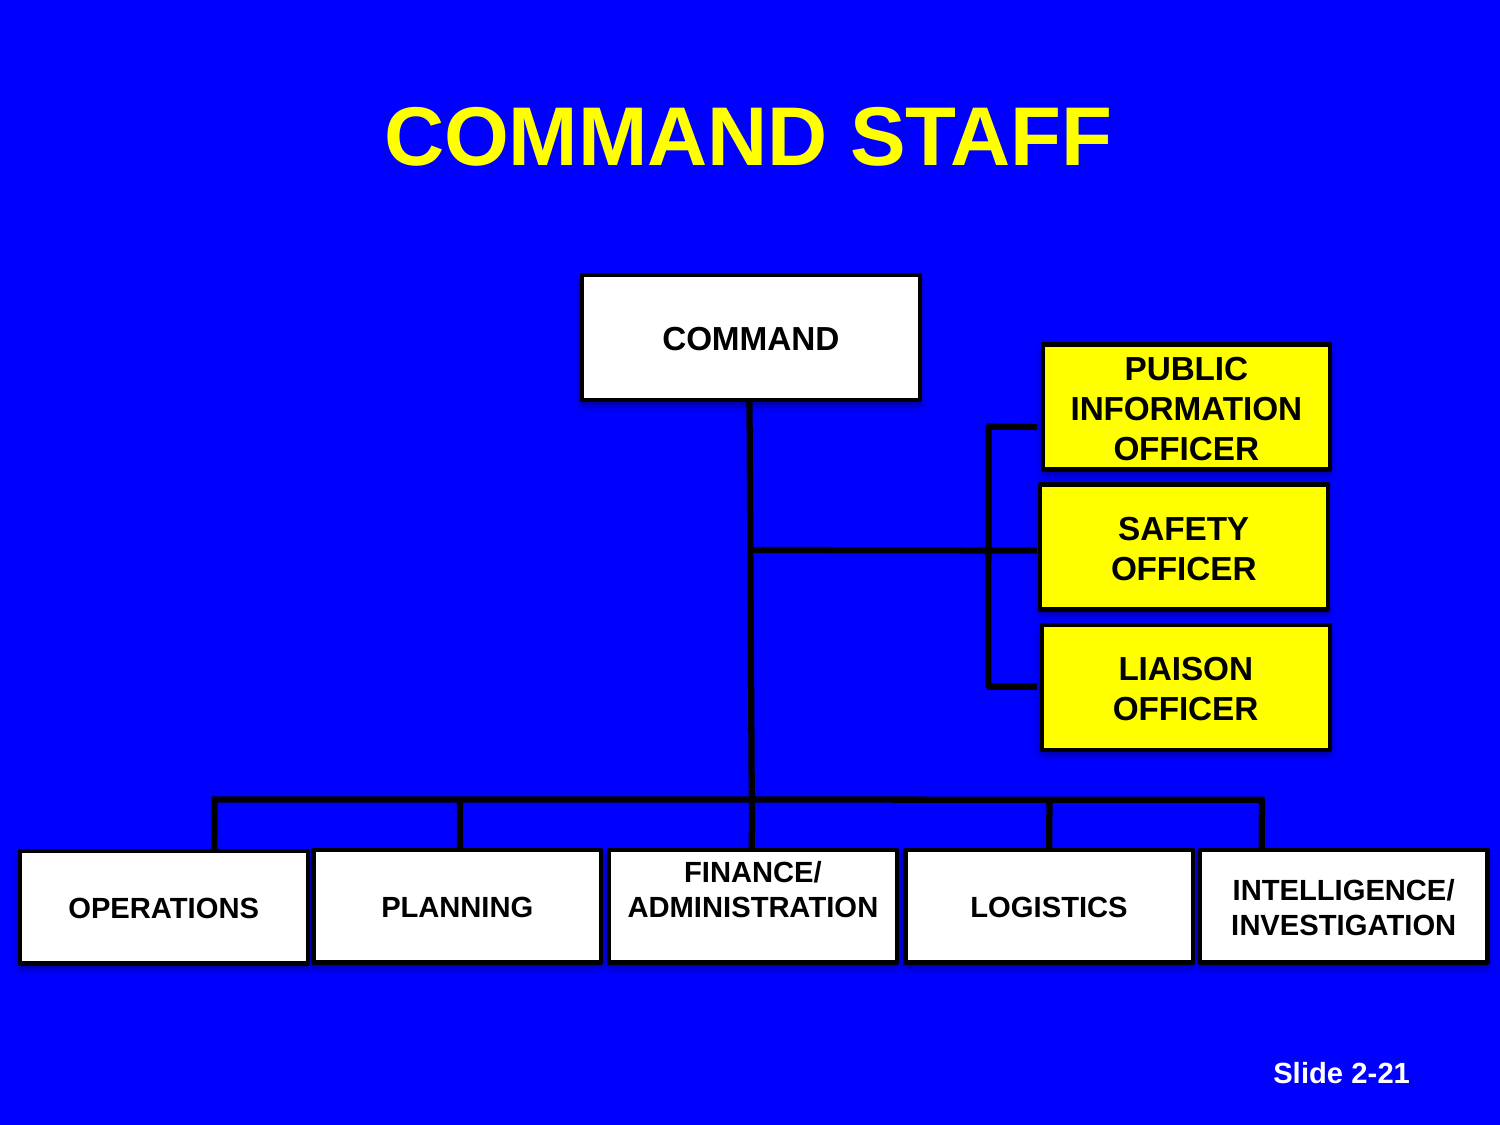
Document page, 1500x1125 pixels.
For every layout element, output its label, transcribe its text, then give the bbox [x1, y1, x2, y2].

text_box COMMAND STAFF [166, 75, 1330, 190]
slide_number Slide 2-21 [1074, 1046, 1426, 1125]
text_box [19, 274, 1488, 964]
